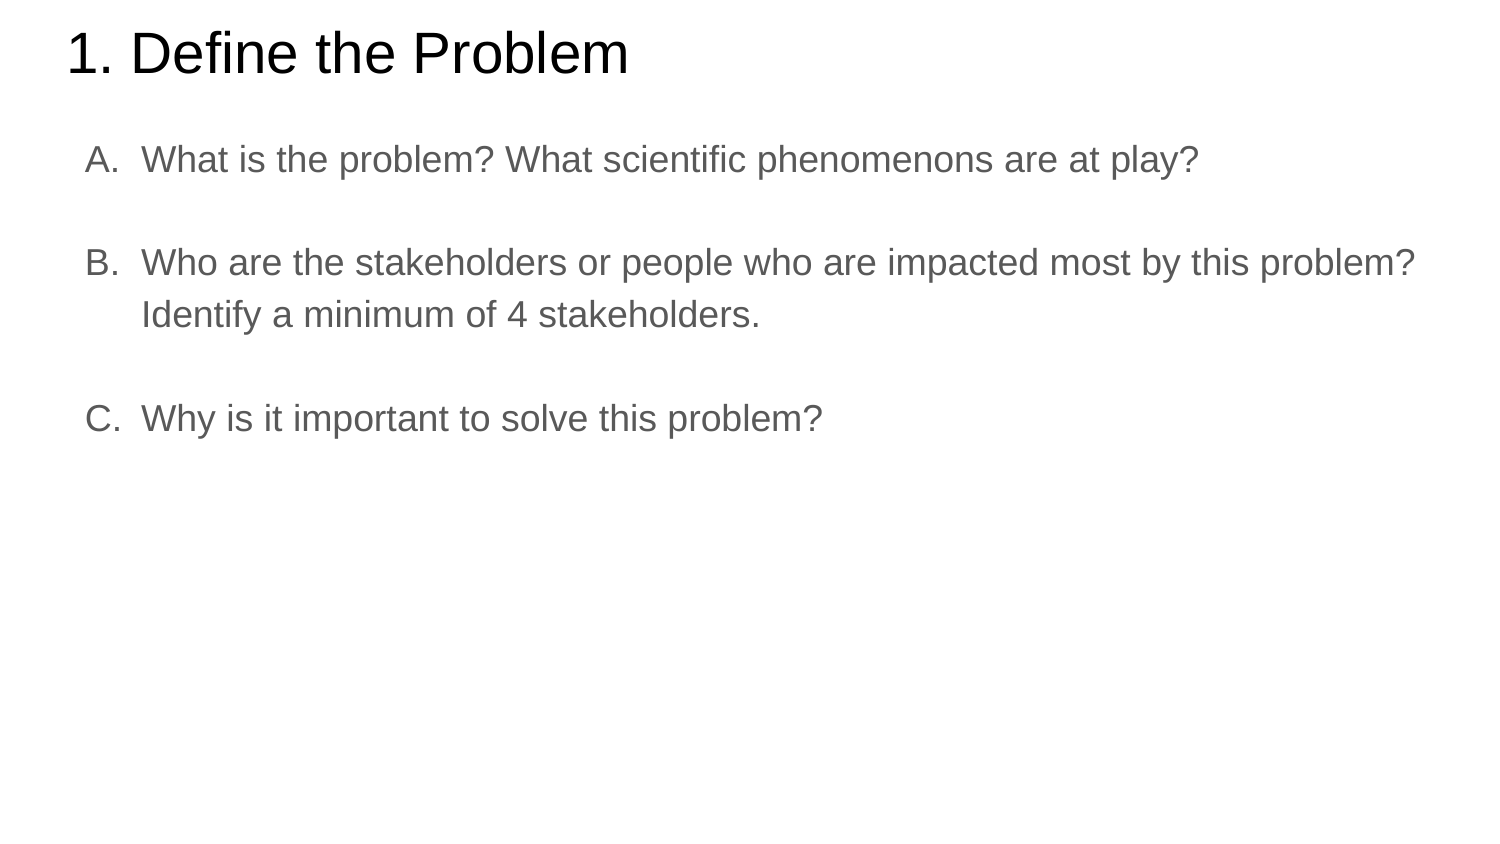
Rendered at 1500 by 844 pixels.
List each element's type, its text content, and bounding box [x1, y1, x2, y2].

list What is the problem? What scientific phenomenons are at play? Who are the stakeholders or people who are impacted most by this problem? Identify a minimum of 4 stakeholders. Why is it important to solve this problem? [51, 113, 1449, 674]
title 1. Define the Problem [51, 0, 1449, 94]
